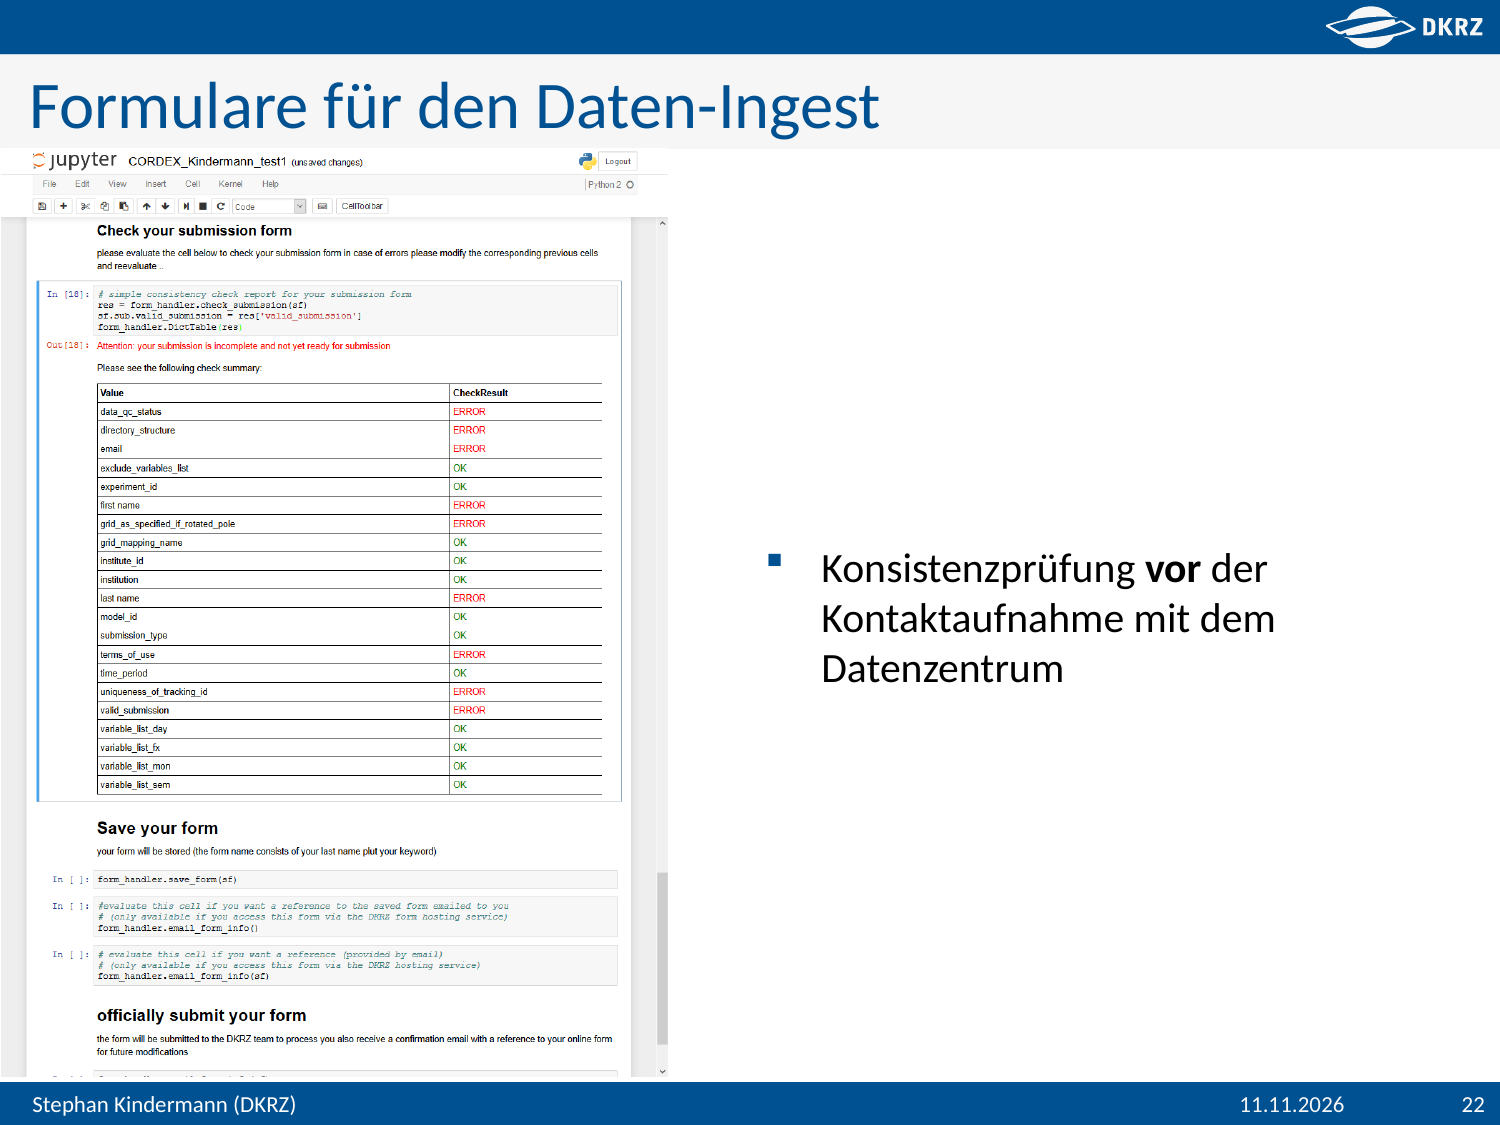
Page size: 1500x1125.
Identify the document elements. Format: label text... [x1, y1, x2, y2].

slide_number 22 [1376, 1082, 1500, 1125]
title Formulare für den Daten-Ingest [0, 54, 1500, 149]
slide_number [1187, 1082, 1360, 1125]
picture [1, 148, 668, 1077]
list Konsistenzprüfung vor der Kontaktaufnahme mit dem Datenzentrum [750, 219, 1424, 1012]
